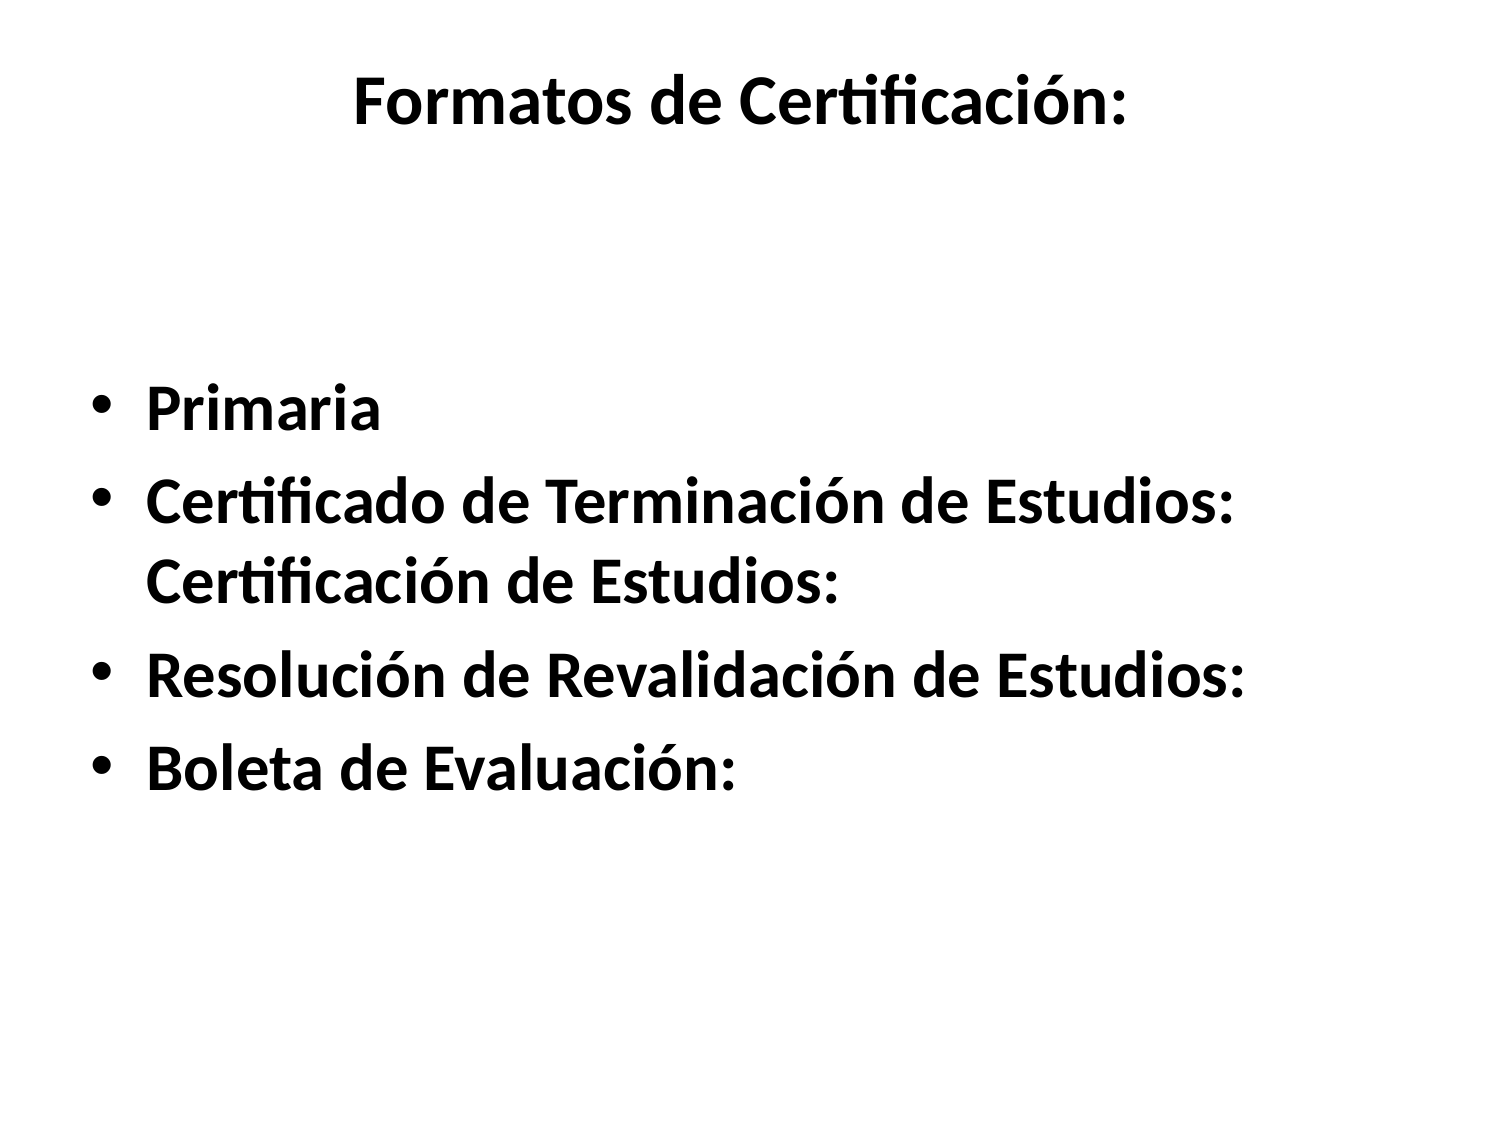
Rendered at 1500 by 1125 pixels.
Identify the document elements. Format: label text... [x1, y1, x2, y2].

title Formatos de Certificación: [75, 45, 1425, 233]
list Primaria Certificado de Terminación de Estudios: Certificación de Estudios: Resolución de Revalidación de Estudios: Boleta de Evaluación: [75, 262, 1425, 1005]
